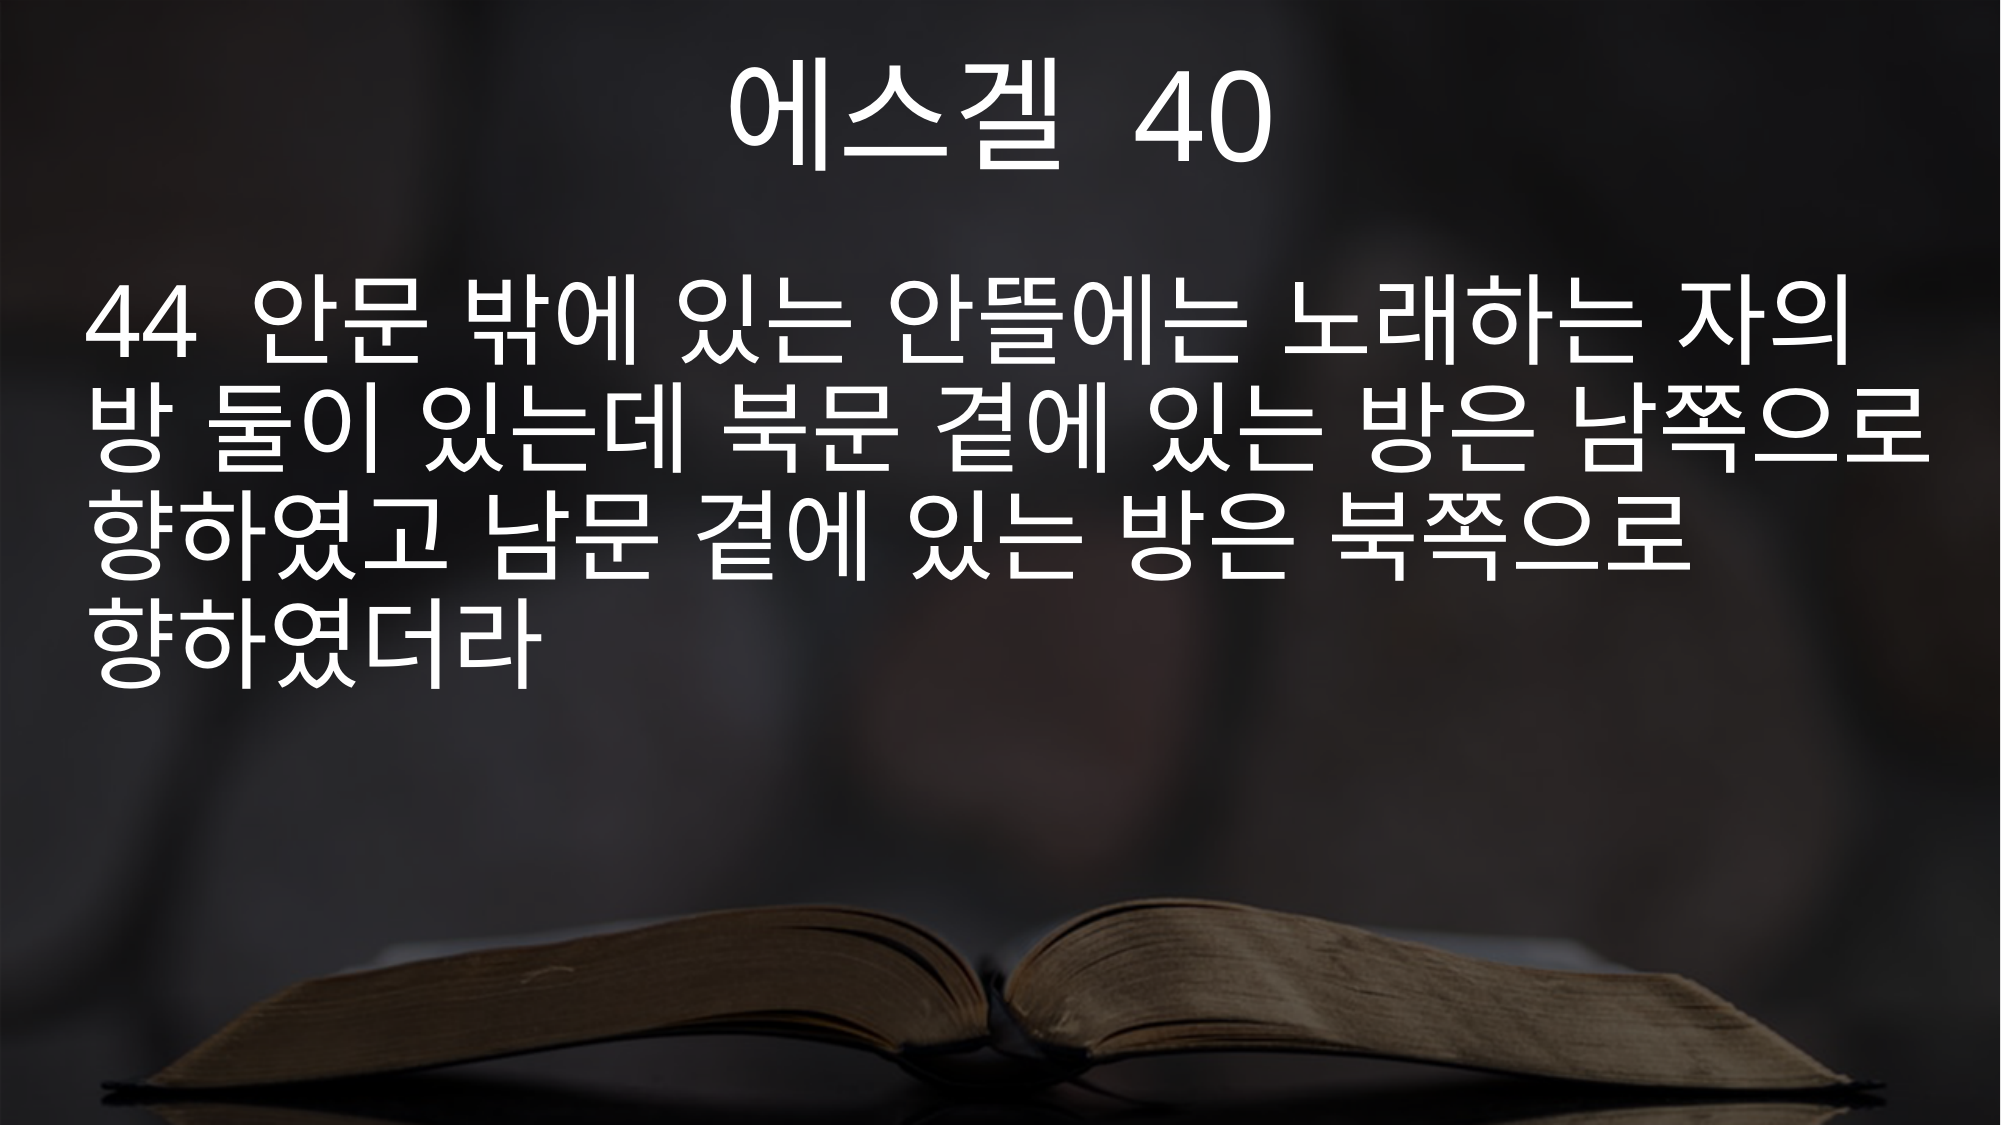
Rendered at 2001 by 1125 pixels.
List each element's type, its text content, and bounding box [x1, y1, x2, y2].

footer 에스겔 40 [0, 32, 2000, 192]
list 44 안문 밖에 있는 안뜰에는 노래하는 자의 방 둘이 있는데 북문 곁에 있는 방은 남쪽으로 향하였고 남문 곁에 있는 방은 북쪽으로 향하였더라 [69, 263, 1953, 423]
picture [0, 0, 2001, 1125]
